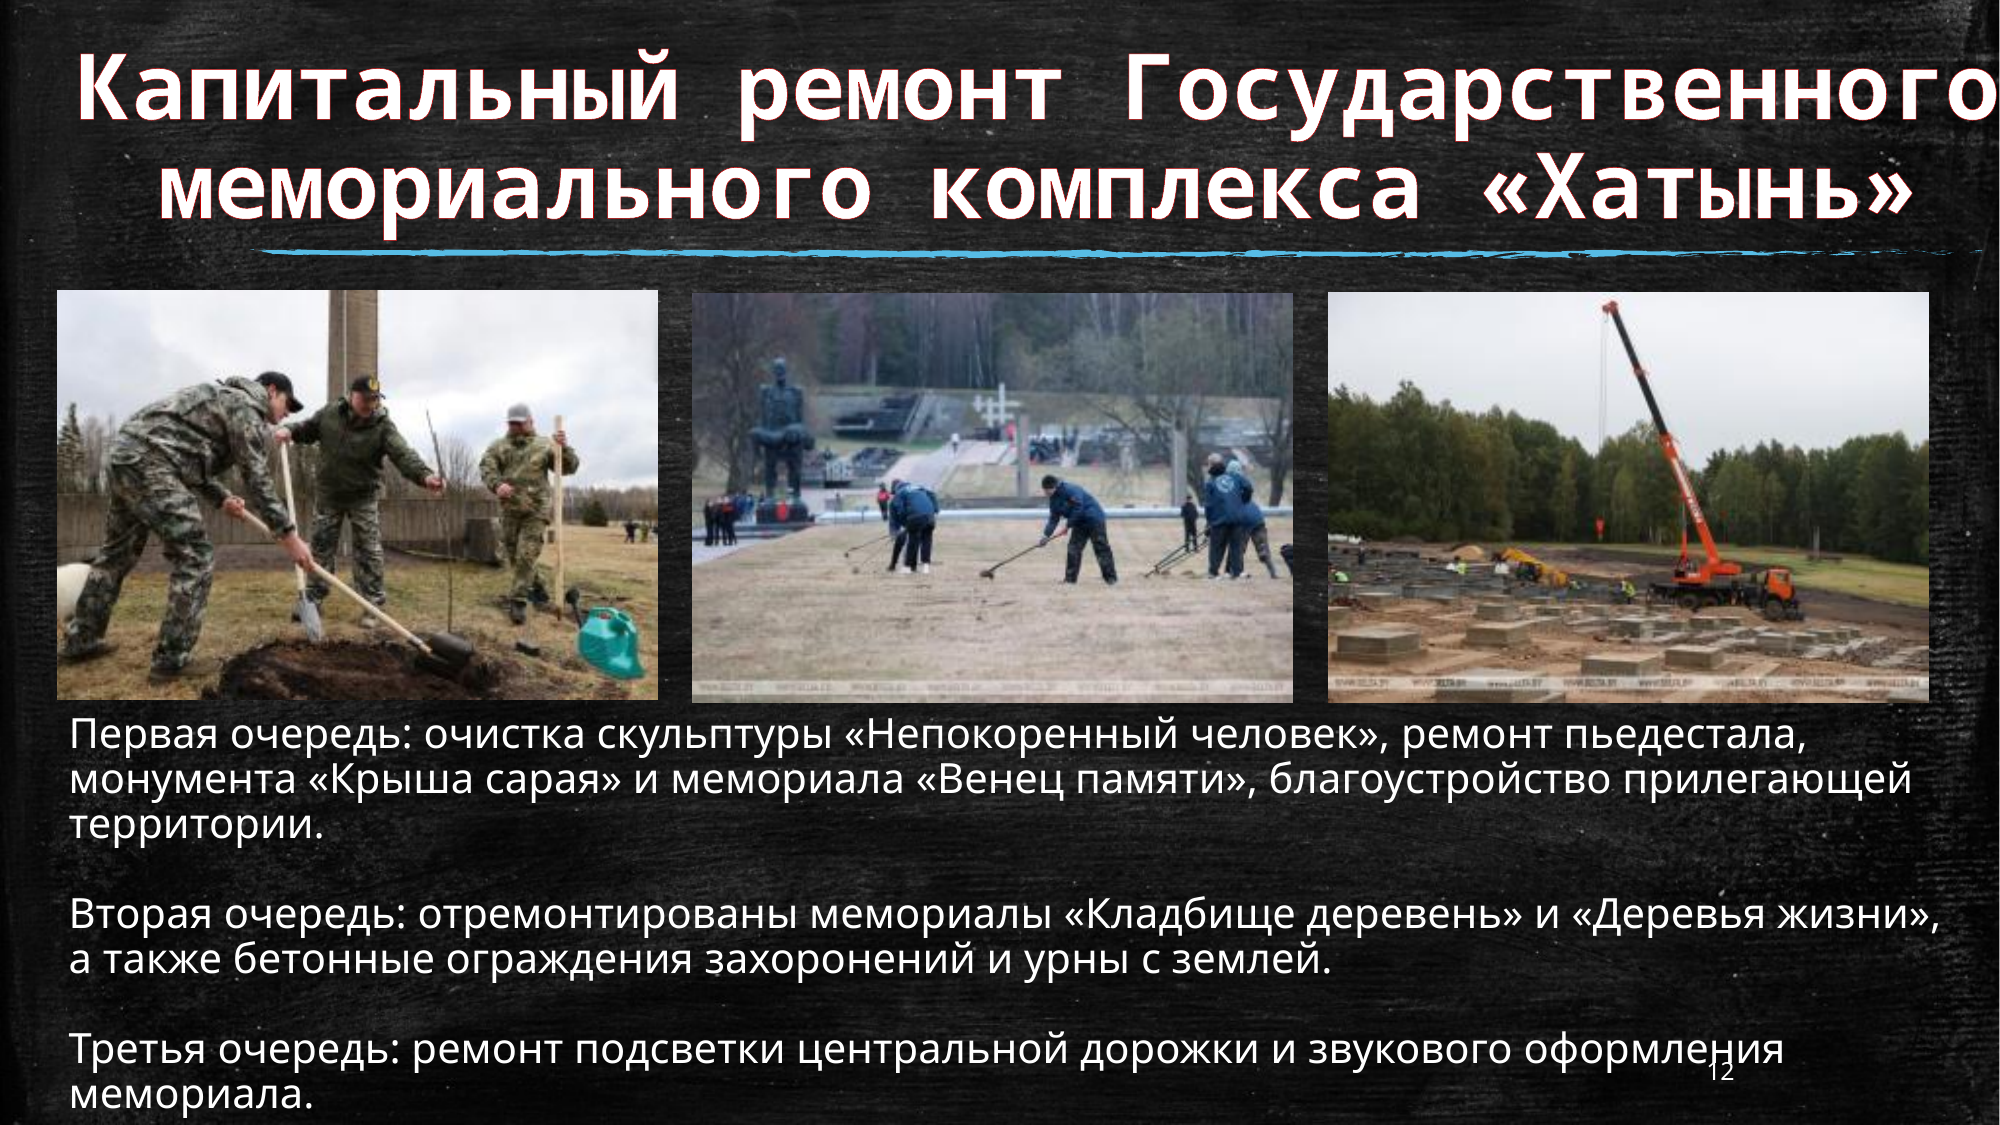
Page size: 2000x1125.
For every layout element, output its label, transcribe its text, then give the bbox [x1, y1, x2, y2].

picture [692, 293, 1293, 703]
text_box Первая очередь: очистка скульптуры «Непокоренный человек», ремонт пьедестала, монумента «Крыша сарая» и мемориала «Венец памяти», благоустройство прилегающей территории. Вторая очередь: отремонтированы мемориалы «Кладбище деревень» и «Деревья жизни», а также бетонные ограждения захоронений и урны с землей. Третья очередь: ремонт подсветки центральной дорожки и звукового оформления мемориала. [53, 704, 1981, 1125]
text_box Капитальный ремонт Государственного мемориального комплекса «Хатынь» [42, 78, 2000, 246]
picture [57, 290, 658, 700]
picture [1327, 292, 1929, 703]
